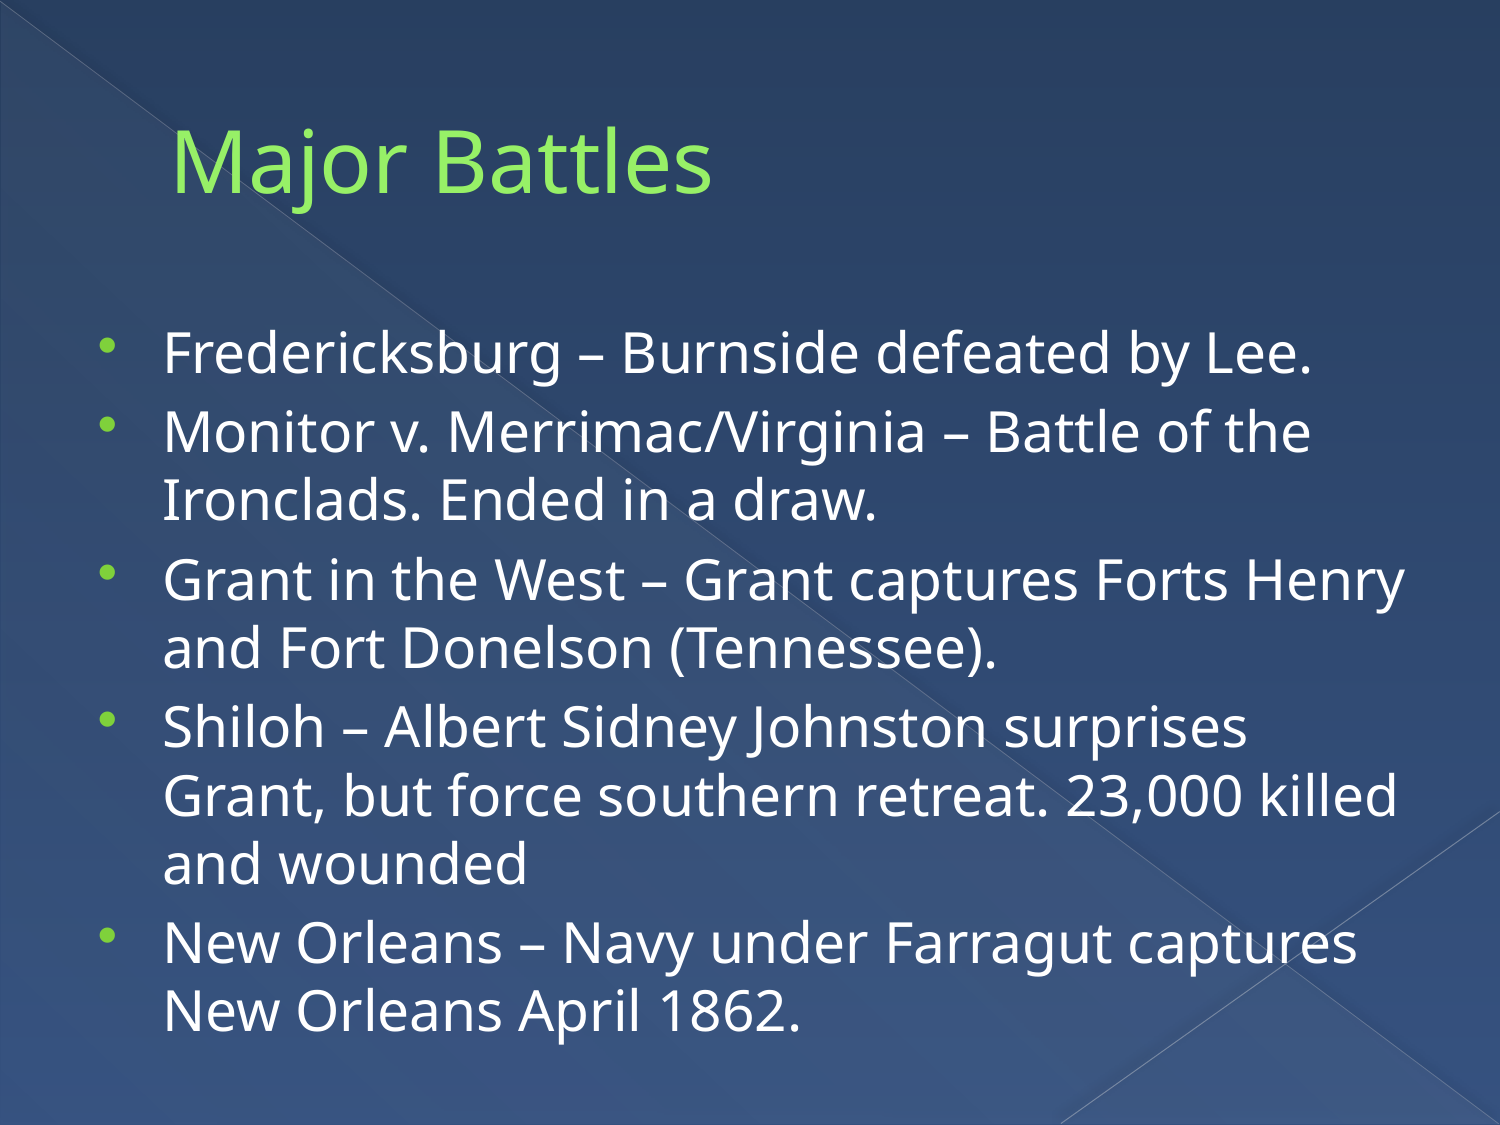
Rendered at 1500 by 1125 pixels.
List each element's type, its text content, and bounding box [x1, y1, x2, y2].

title Major Battles [75, 43, 1425, 274]
list Fredericksburg – Burnside defeated by Lee. Monitor v. Merrimac/Virginia – Battle of the Ironclads. Ended in a draw. Grant in the West – Grant captures Forts Henry and Fort Donelson (Tennessee). Shiloh – Albert Sidney Johnston surprises Grant, but force southern retreat. 23,000 killed and wounded New Orleans – Navy under Farragut captures New Orleans April 1862. [75, 308, 1425, 1059]
